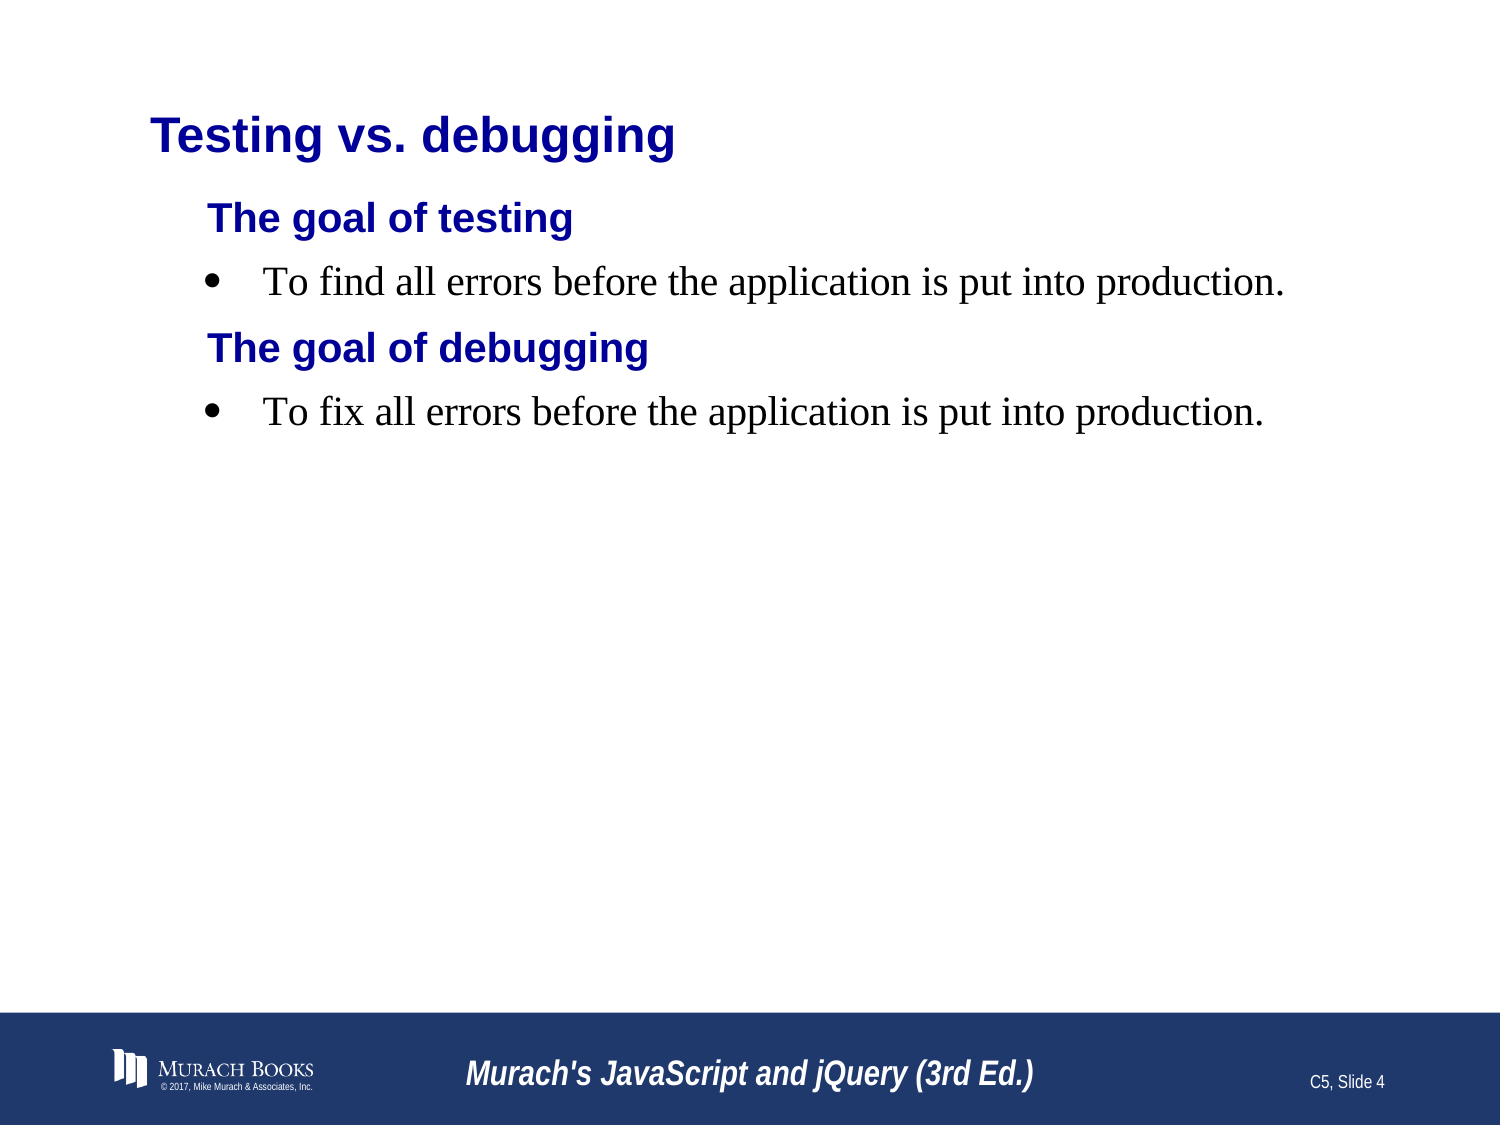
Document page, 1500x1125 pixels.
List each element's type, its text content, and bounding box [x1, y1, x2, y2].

slide_number Murach's JavaScript and jQuery (3rd Ed.) [463, 1025, 1050, 1100]
title Testing vs. debugging [150, 102, 1350, 164]
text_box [149, 174, 1350, 448]
slide_number C5, Slide 4 [1087, 1025, 1400, 1100]
footer © 2017, Mike Murach & Associates, Inc. [12, 1025, 463, 1100]
